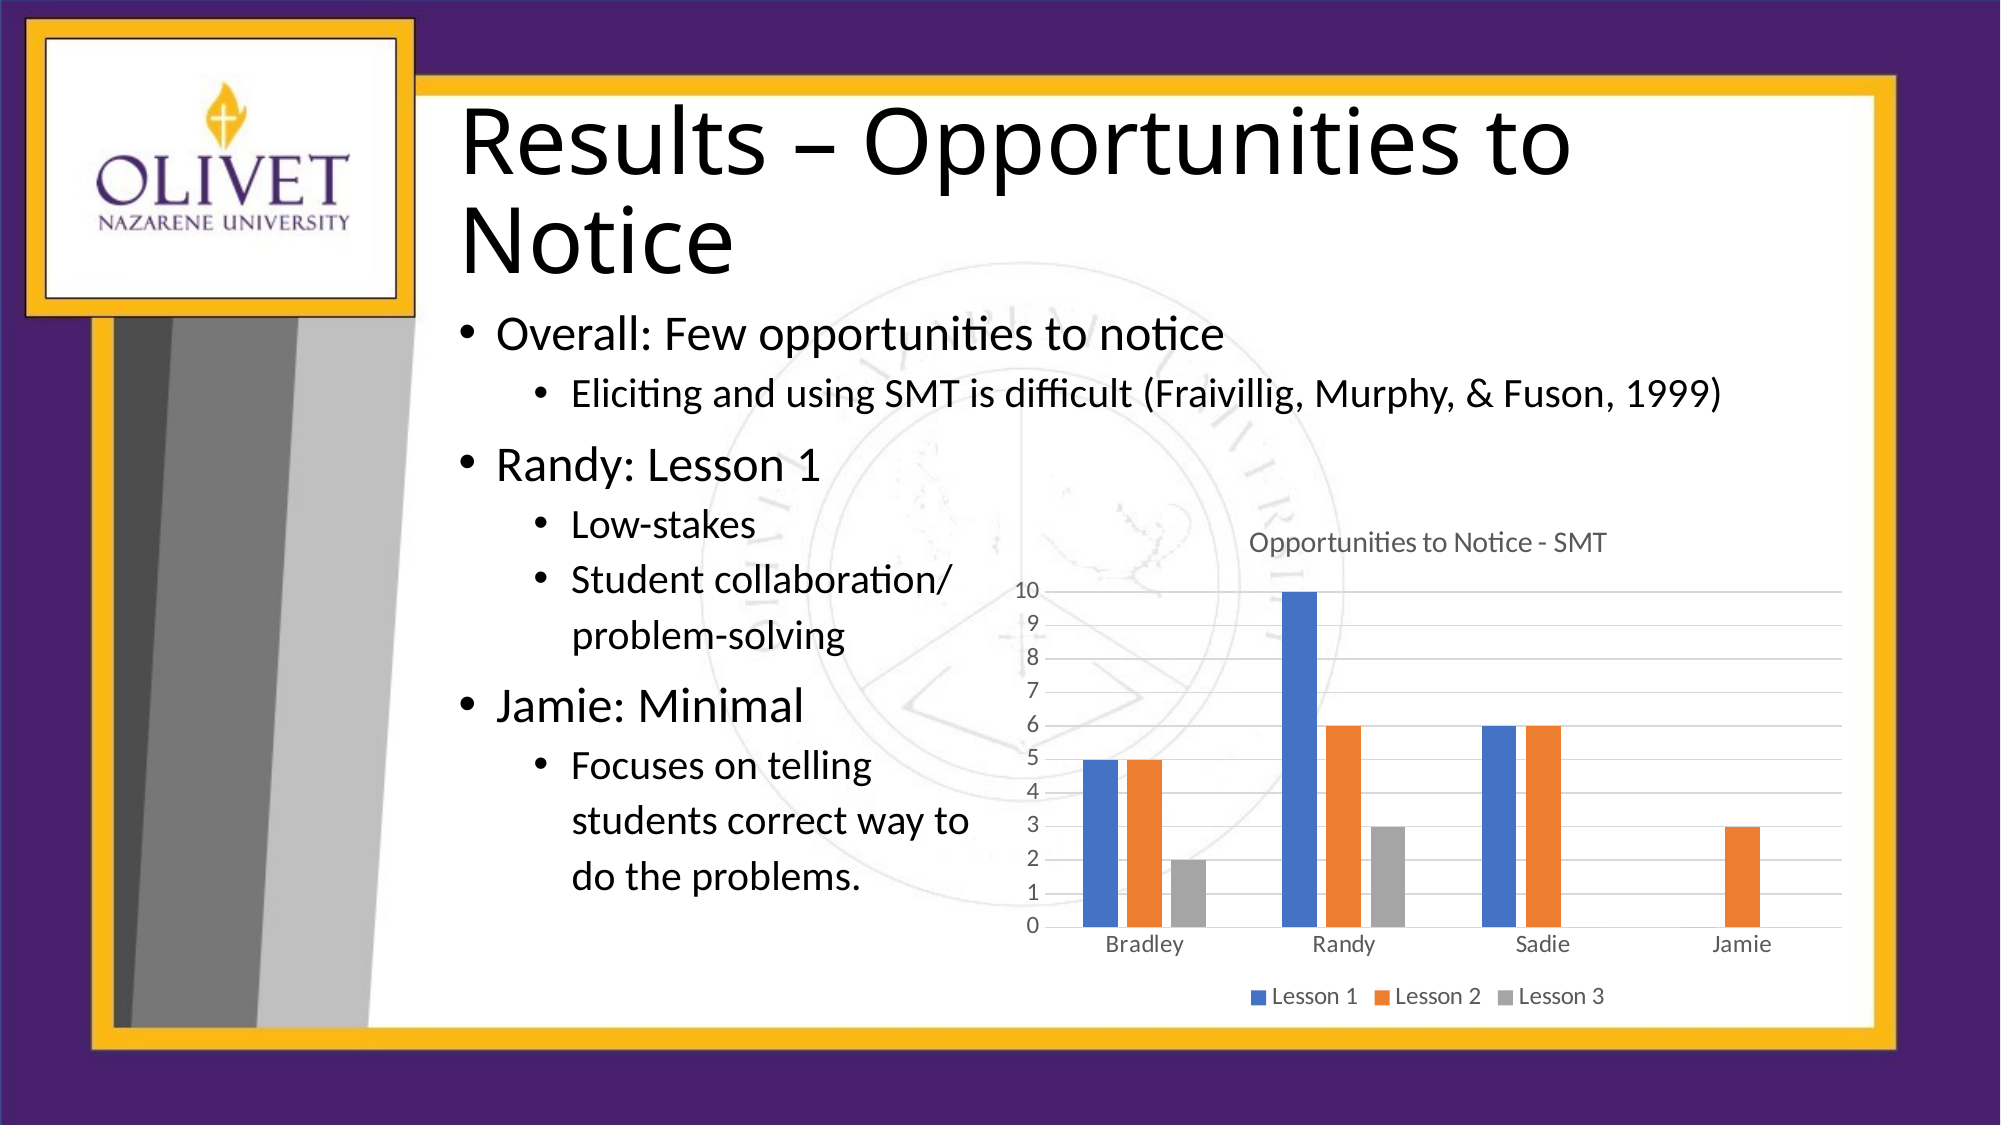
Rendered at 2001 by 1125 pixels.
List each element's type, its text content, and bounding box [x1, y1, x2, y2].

list Overall: Few opportunities to notice Eliciting and using SMT is difficult (Fraivillig, Murphy, & Fuson, 1999) Randy: Lesson 1 Low-stakes Student collaboration/ problem-solving Jamie: Minimal Focuses on telling students correct way to do the problems. [443, 299, 1863, 1014]
title Results – Opportunities to Notice [443, 111, 1838, 278]
chart [996, 503, 1860, 1017]
picture [0, 0, 2001, 1125]
